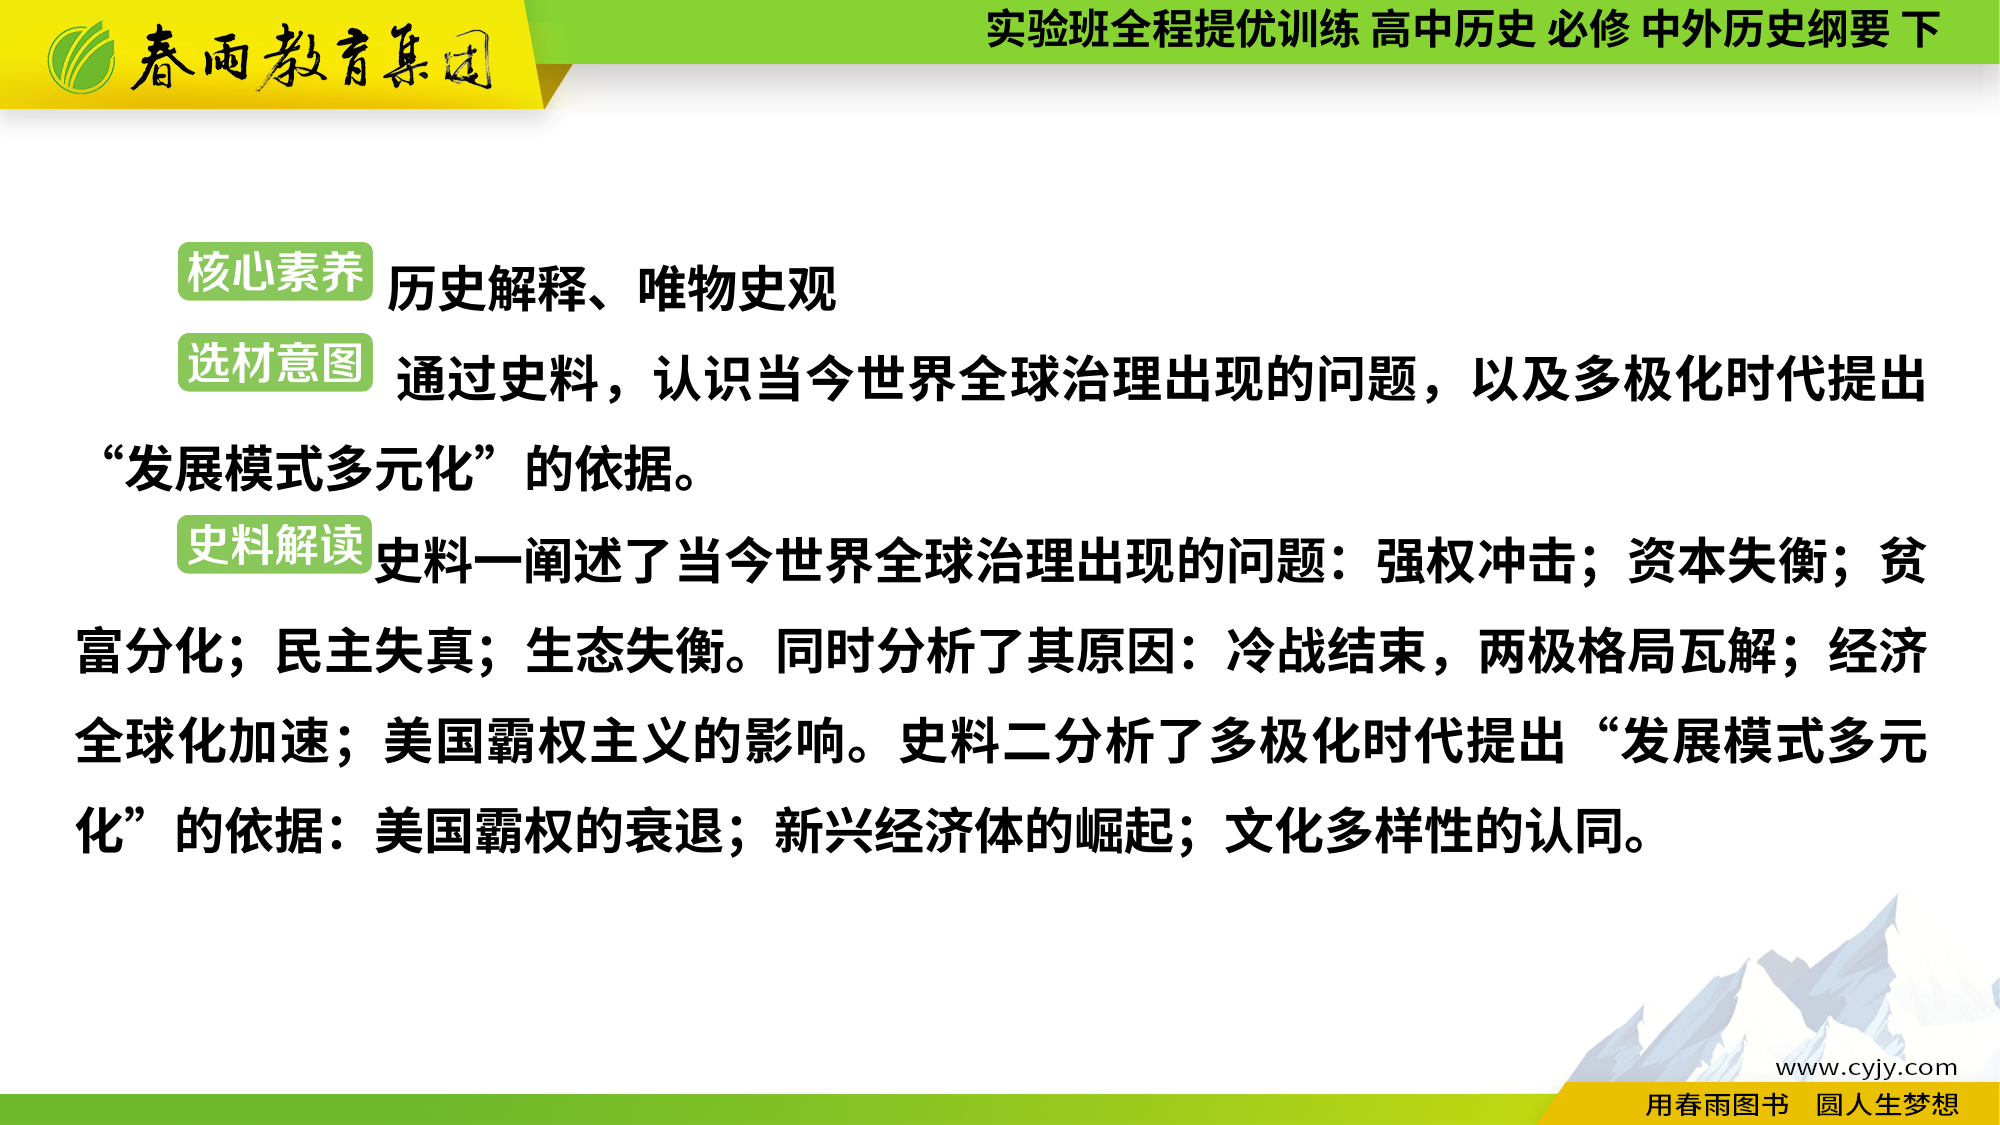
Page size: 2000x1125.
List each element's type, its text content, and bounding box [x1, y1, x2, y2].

list 历史解释、唯物史观 [372, 219, 1944, 315]
text_box 通过史料，认识当今世界全球治理出现的问题，以及多极化时代提出“发展模式多元化”的依据。 [59, 309, 1944, 505]
text_box 史料一阐述了当今世界全球治理出现的问题：强权冲击；资本失衡；贫富分化；民主失真；生态失衡。同时分析了其原因：冷战结束，两极格局瓦解；经济全球化加速；美国霸权主义的影响。史料二分析了多极化时代提出“发展模式多元化”的依据：美国霸权的衰退；新兴经济体的崛起；文化多样性的认同。 [59, 505, 1944, 867]
picture [0, 0, 2000, 1125]
